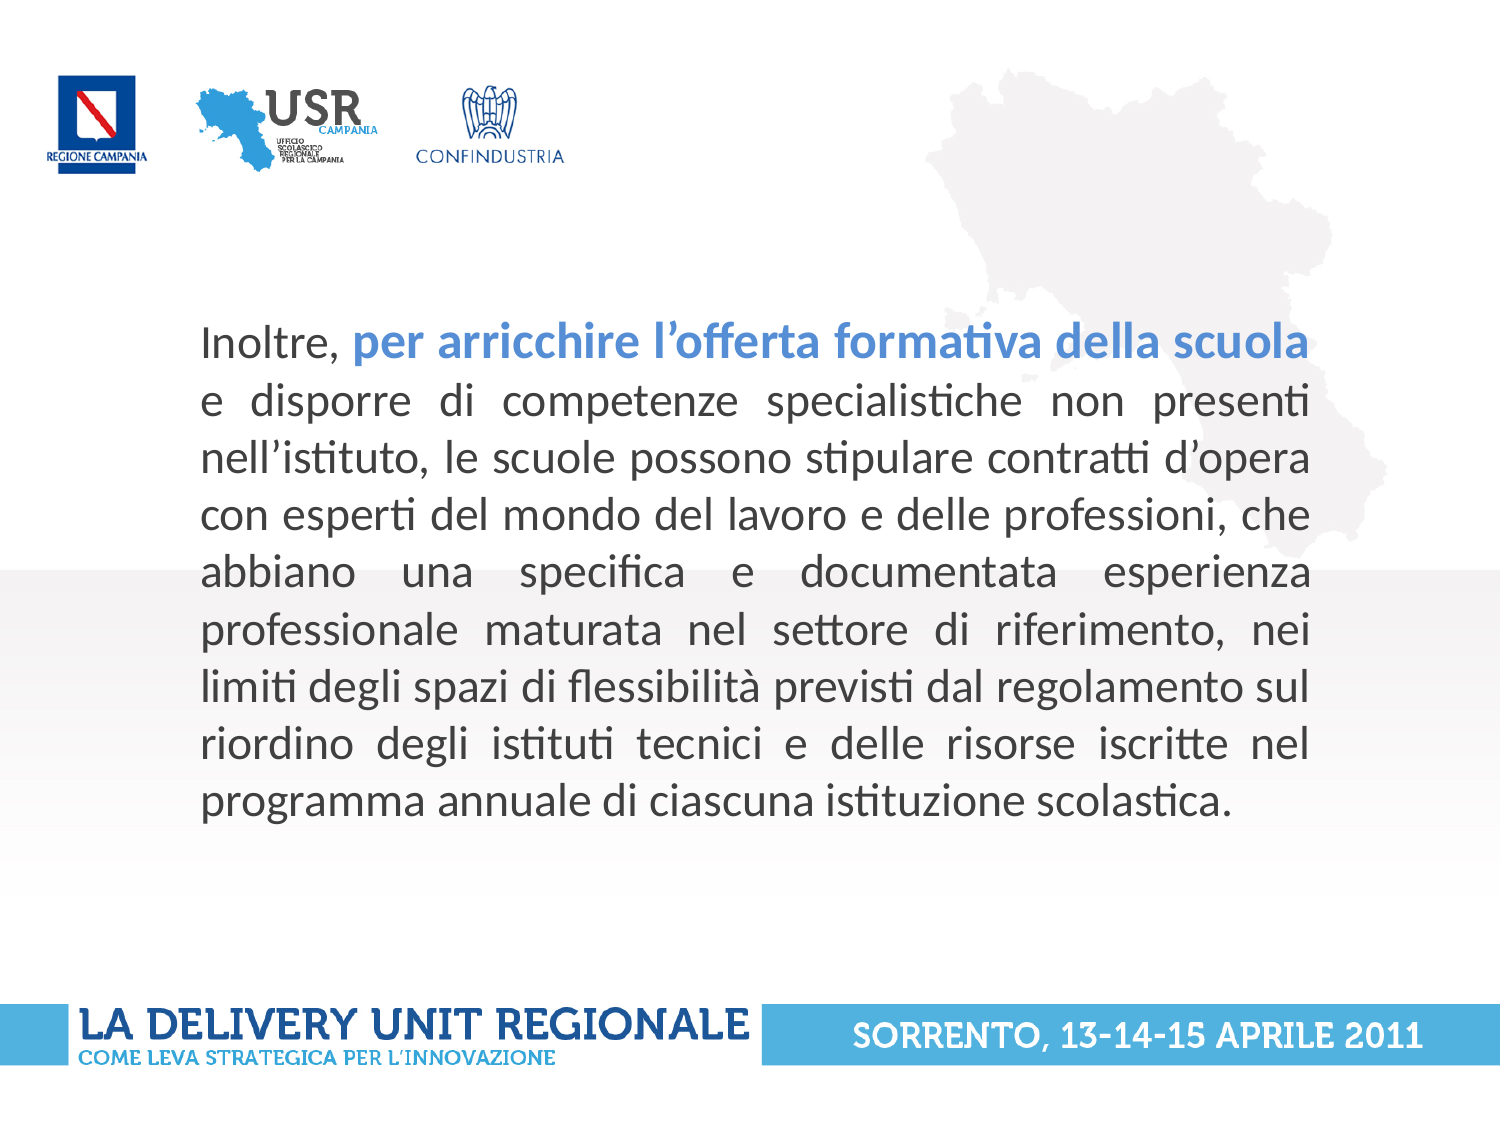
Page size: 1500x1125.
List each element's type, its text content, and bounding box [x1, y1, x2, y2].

picture [0, 32, 1500, 1093]
title Inoltre, per arricchire l’offerta formativa della scuola e disporre di competenze specialistiche non presenti nell’istituto, le scuole possono stipulare contratti d’opera con esperti del mondo del lavoro e delle professioni, che abbiano una specifica e documentata esperienza professionale maturata nel settore di riferimento, nei limiti degli spazi di flessibilità previsti dal regolamento sul riordino degli istituti tecnici e delle risorse iscritte nel programma annuale di ciascuna istituzione scolastica. [200, 275, 1313, 852]
